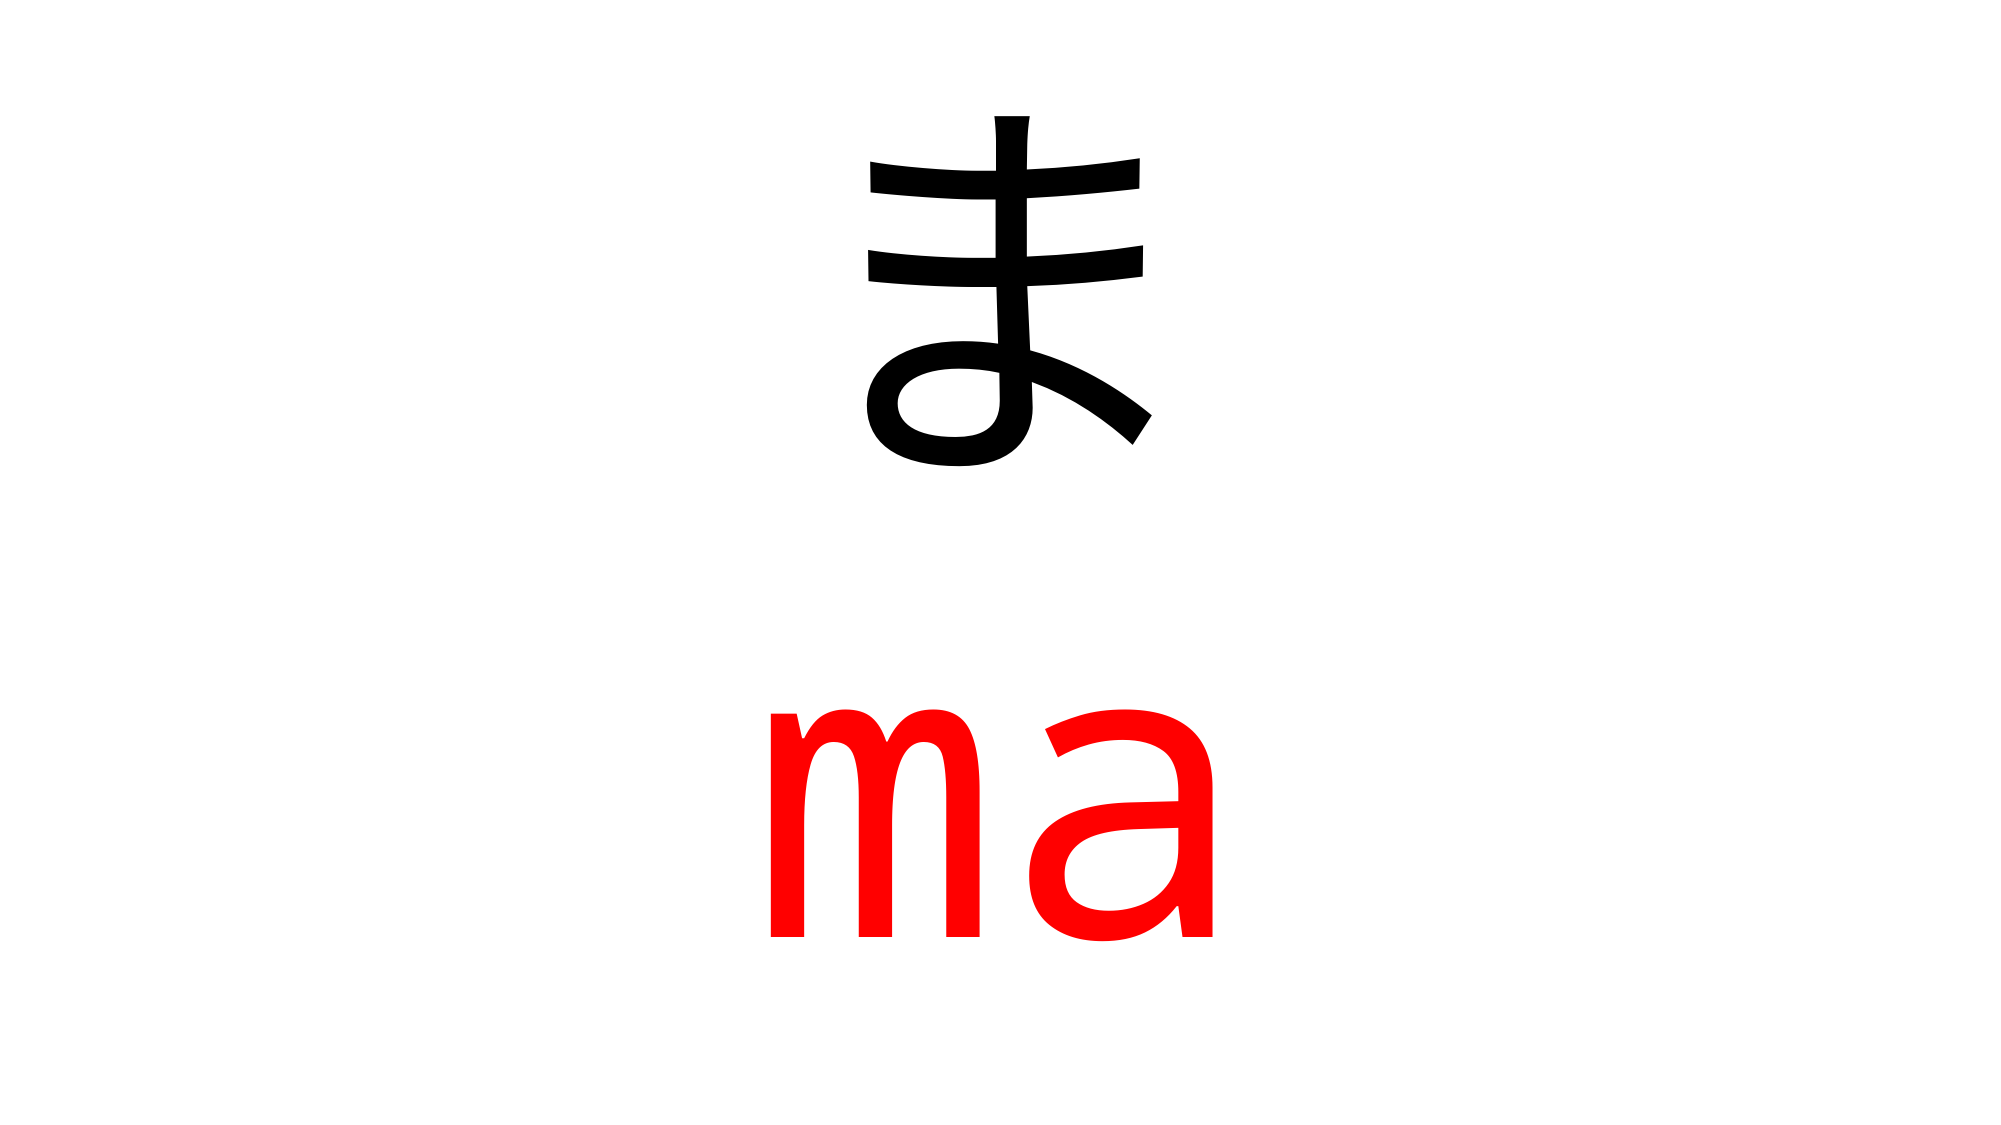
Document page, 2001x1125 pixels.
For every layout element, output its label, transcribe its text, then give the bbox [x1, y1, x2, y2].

title ま [249, 71, 1750, 545]
text_box ma [249, 562, 1750, 1036]
